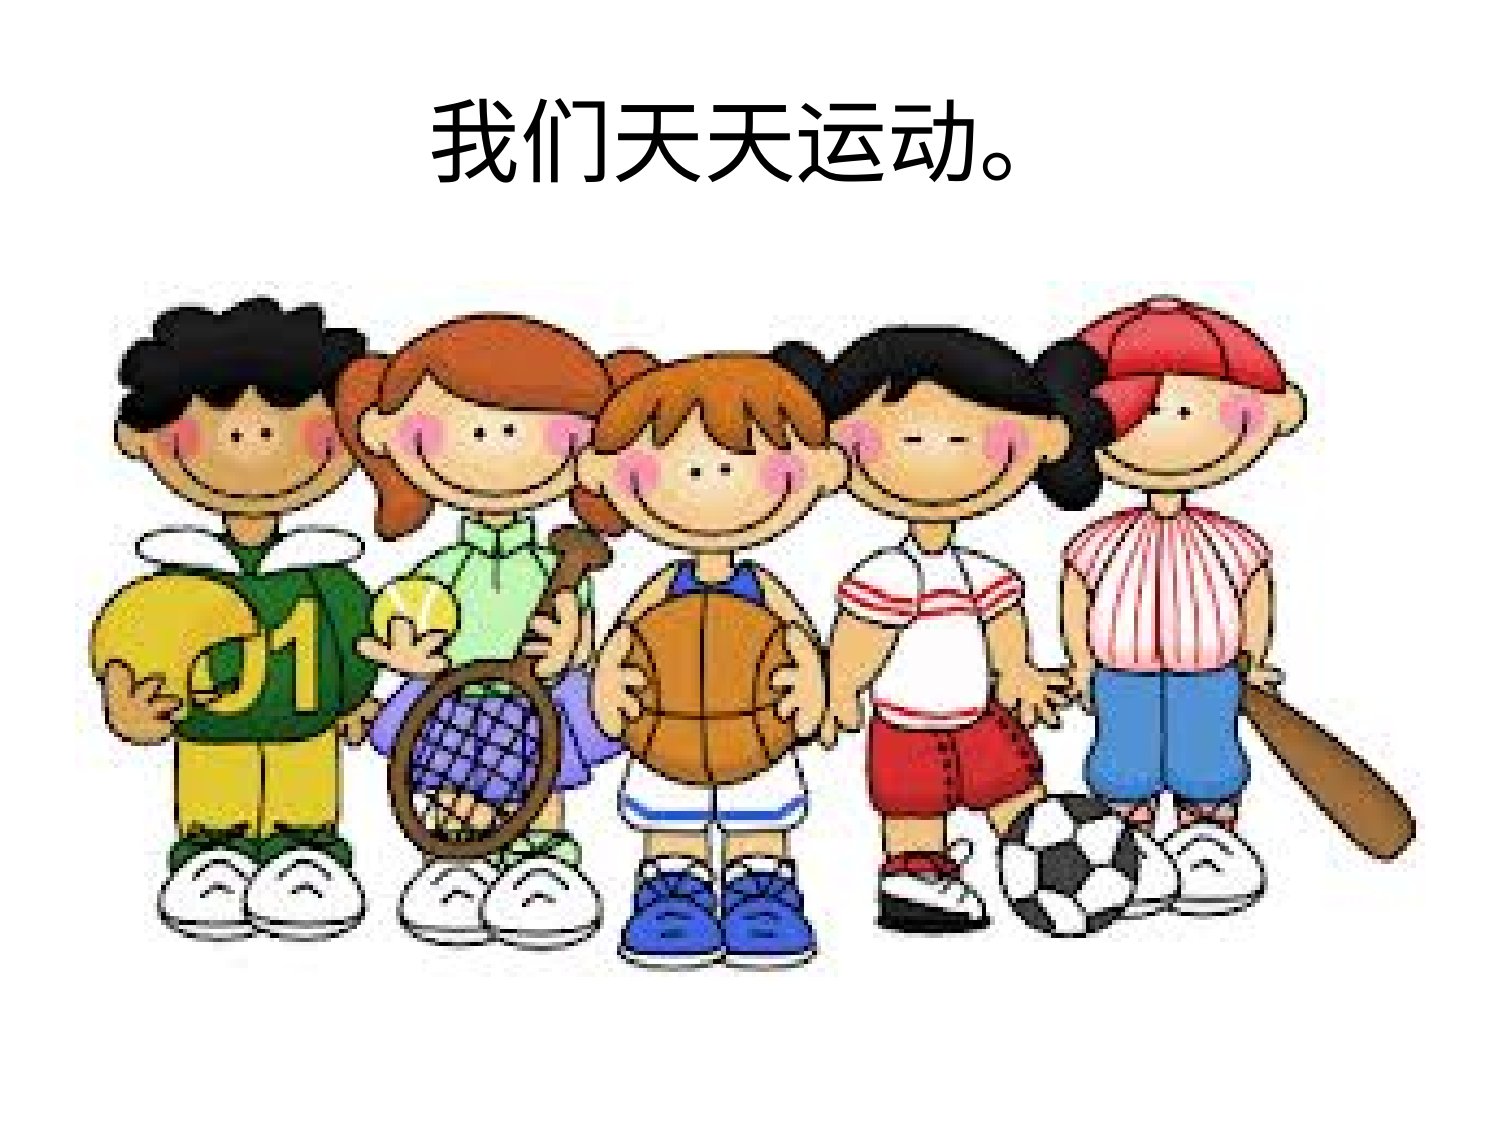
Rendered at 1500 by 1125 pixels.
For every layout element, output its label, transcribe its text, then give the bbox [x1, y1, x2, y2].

title 我们天天运动。 [75, 45, 1425, 233]
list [74, 262, 1426, 1006]
